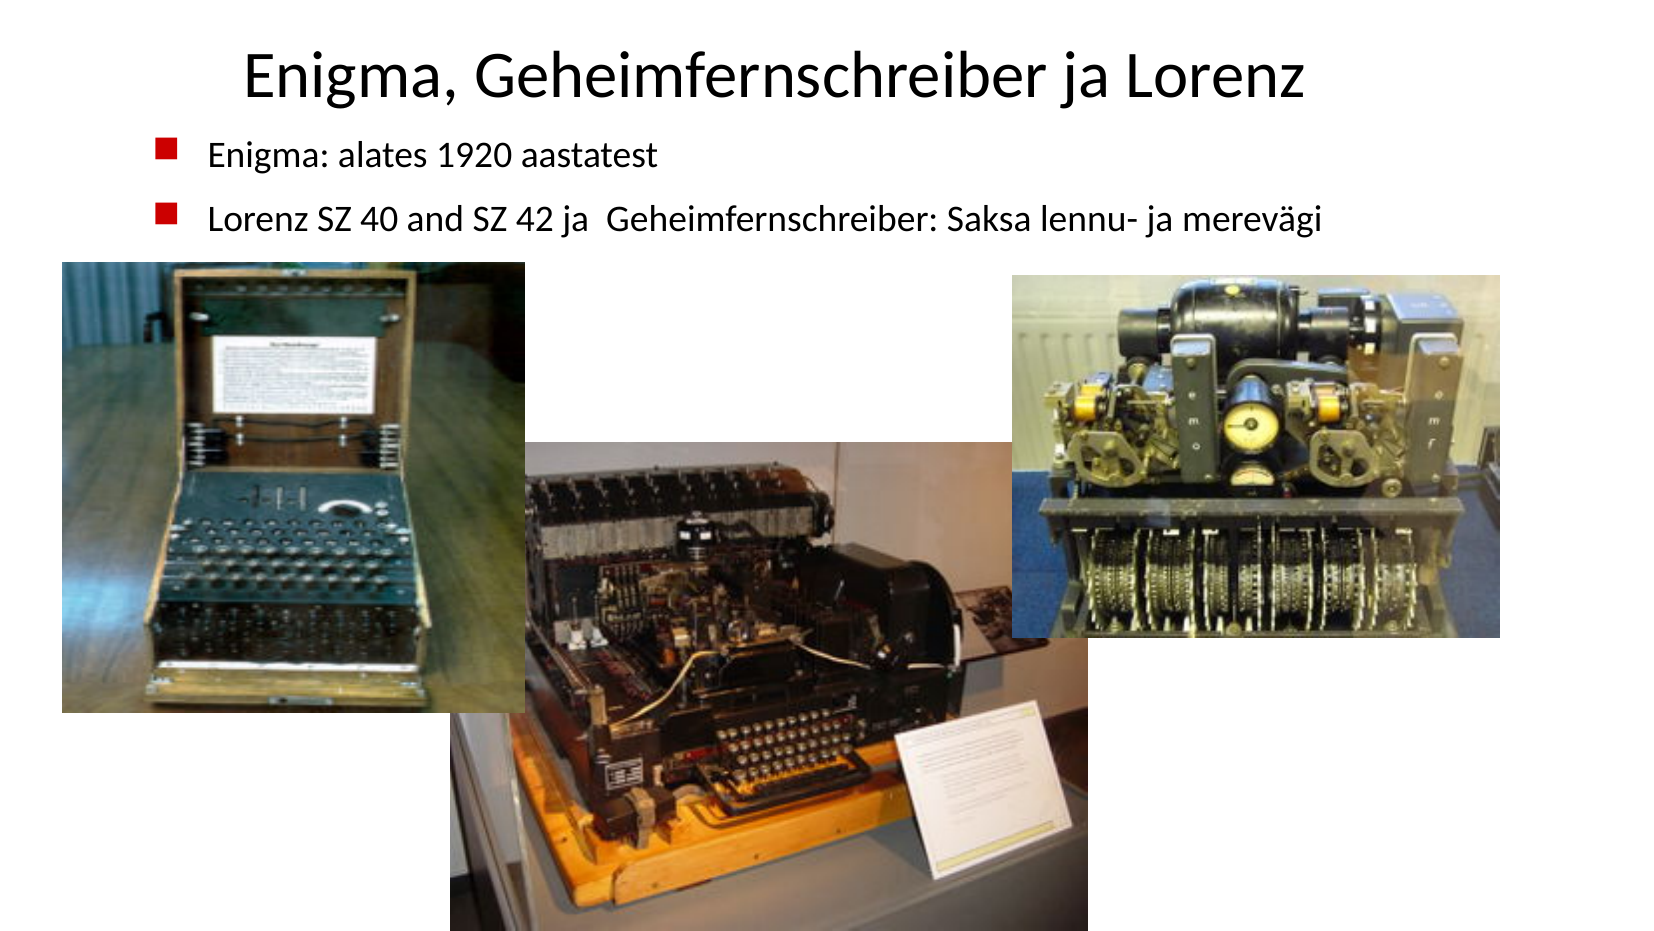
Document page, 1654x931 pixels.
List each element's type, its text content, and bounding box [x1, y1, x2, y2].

title Enigma, Geheimfernschreiber ja Lorenz [137, 0, 1413, 125]
list Enigma: alates 1920 aastatest Lorenz SZ 40 and SZ 42 ja Geheimfernschreiber: Saksa lennu- ja merevägi [137, 125, 1538, 931]
picture [62, 262, 1500, 931]
